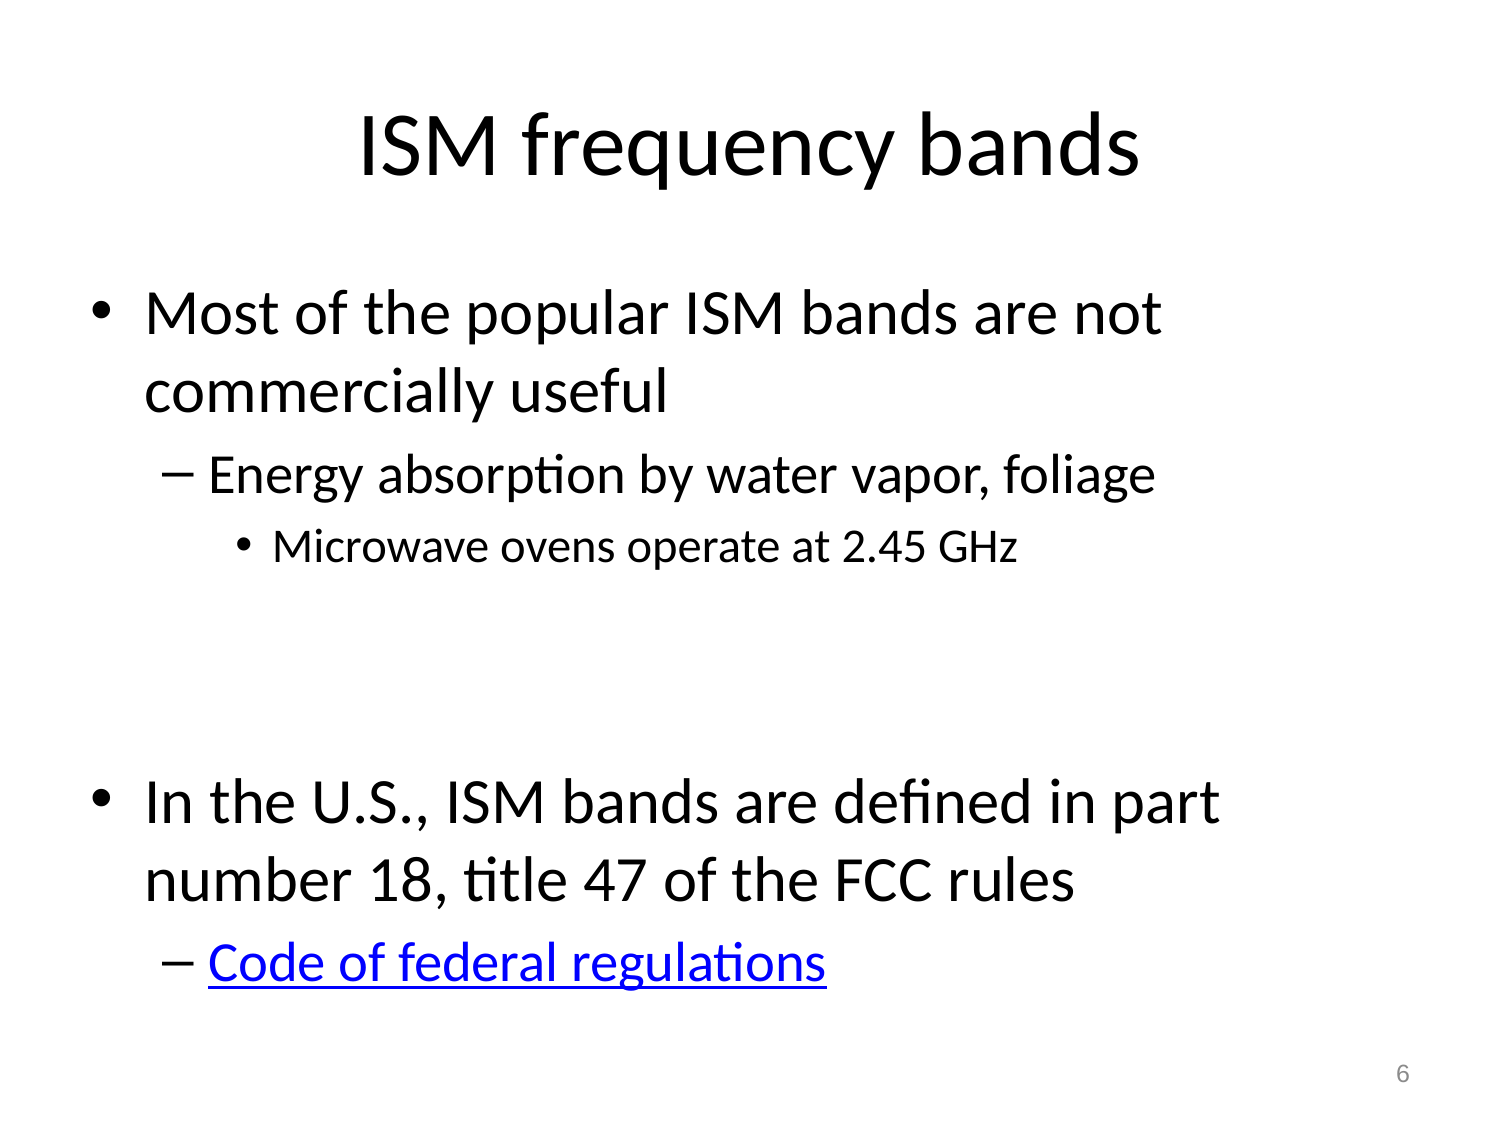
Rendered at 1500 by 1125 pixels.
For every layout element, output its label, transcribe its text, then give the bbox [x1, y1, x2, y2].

title ISM frequency bands [74, 44, 1426, 233]
slide_number 6 [1074, 1042, 1425, 1103]
list Most of the popular ISM bands are not commercially useful Energy absorption by water vapor, foliage Microwave ovens operate at 2.45 GHz In the U.S., ISM bands are defined in part number 18, title 47 of the FCC rules Code of federal regulations [74, 262, 1426, 1006]
